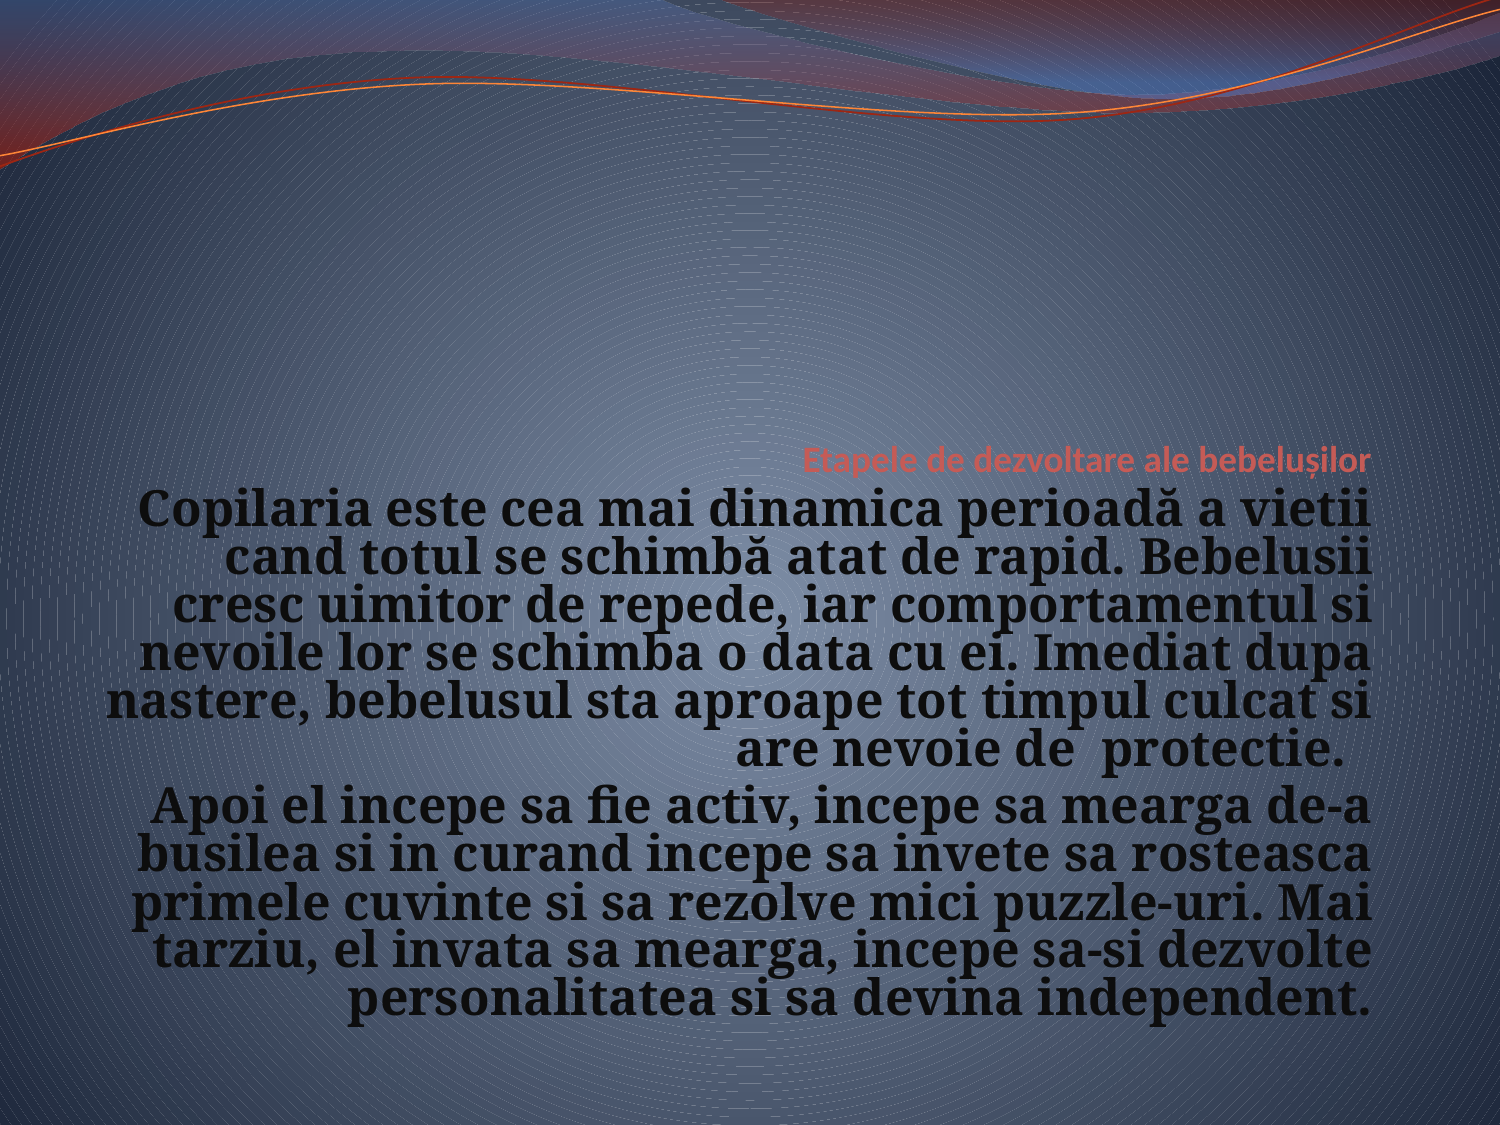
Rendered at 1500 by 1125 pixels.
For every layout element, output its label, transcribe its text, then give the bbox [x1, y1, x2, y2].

subtitle Copilaria este cea mai dinamica perioadă a vietii cand totul se schimbă atat de rapid. Bebelusii cresc uimitor de repede, iar comportamentul si nevoile lor se schimba o data cu ei. Imediat dupa nastere, bebelusul sta aproape tot timpul culcat si are nevoie de protectie. Apoi el incepe sa fie activ, incepe sa mearga de-a busilea si in curand incepe sa invete sa rosteasca primele cuvinte si sa rezolve mici puzzle-uri. Mai tarziu, el invata sa mearga, incepe sa-si dezvolte personalitatea si sa devina independent. [87, 480, 1377, 1044]
title Etapele de dezvoltare ale bebeluşilor [87, 433, 1376, 480]
